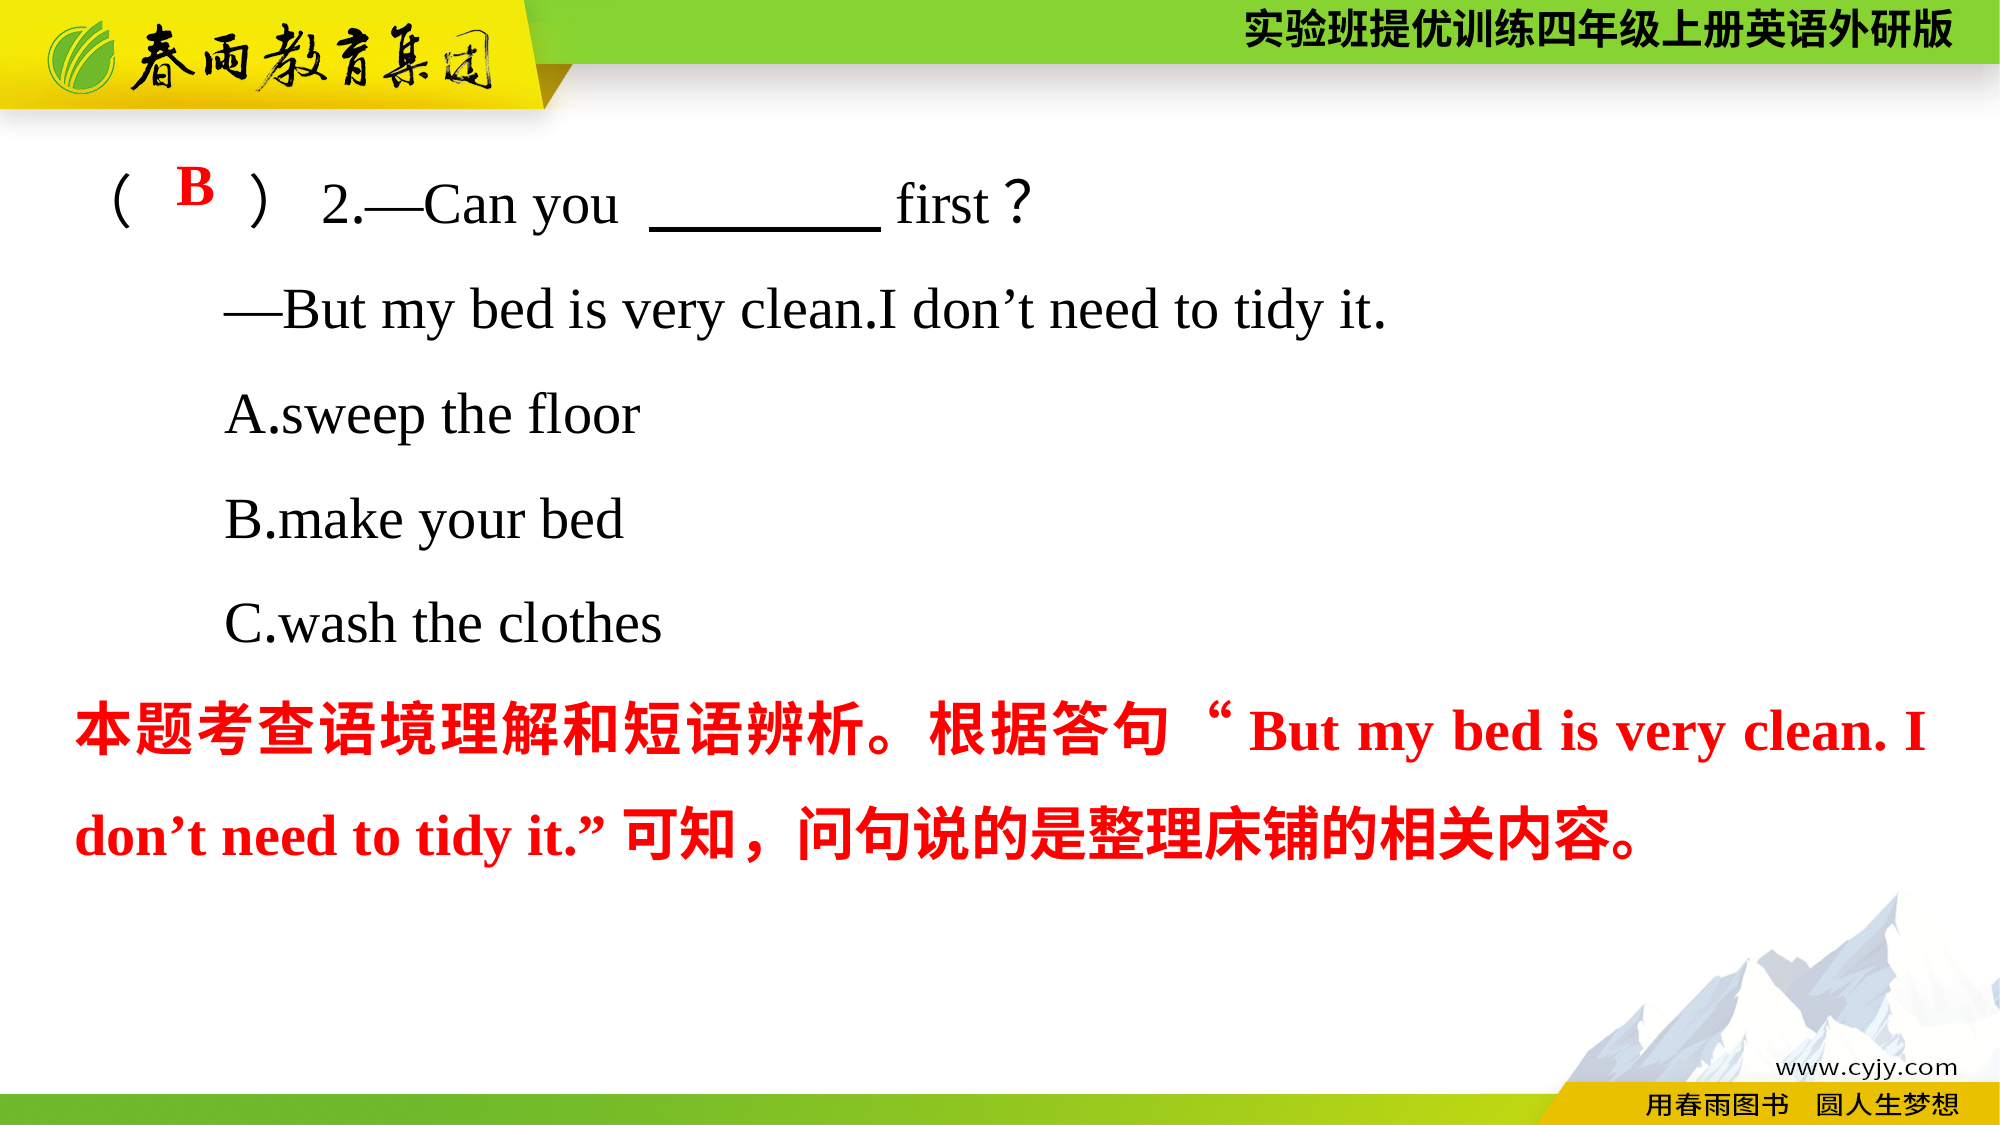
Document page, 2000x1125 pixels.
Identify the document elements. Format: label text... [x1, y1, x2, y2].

text_box 本题考查语境理解和短语辨析。根据答句“But my bed is very clean. I don’t need to tidy it.”可知，问句说的是整理床铺的相关内容。 [59, 649, 1944, 875]
text_box B [161, 140, 231, 225]
picture [0, 0, 2000, 1125]
list （ ）2.—Can you first？ —But my bed is very clean.I don’t need to tidy it. A.sweep the floor B.make your bed C.wash the clothes [59, 122, 1944, 649]
